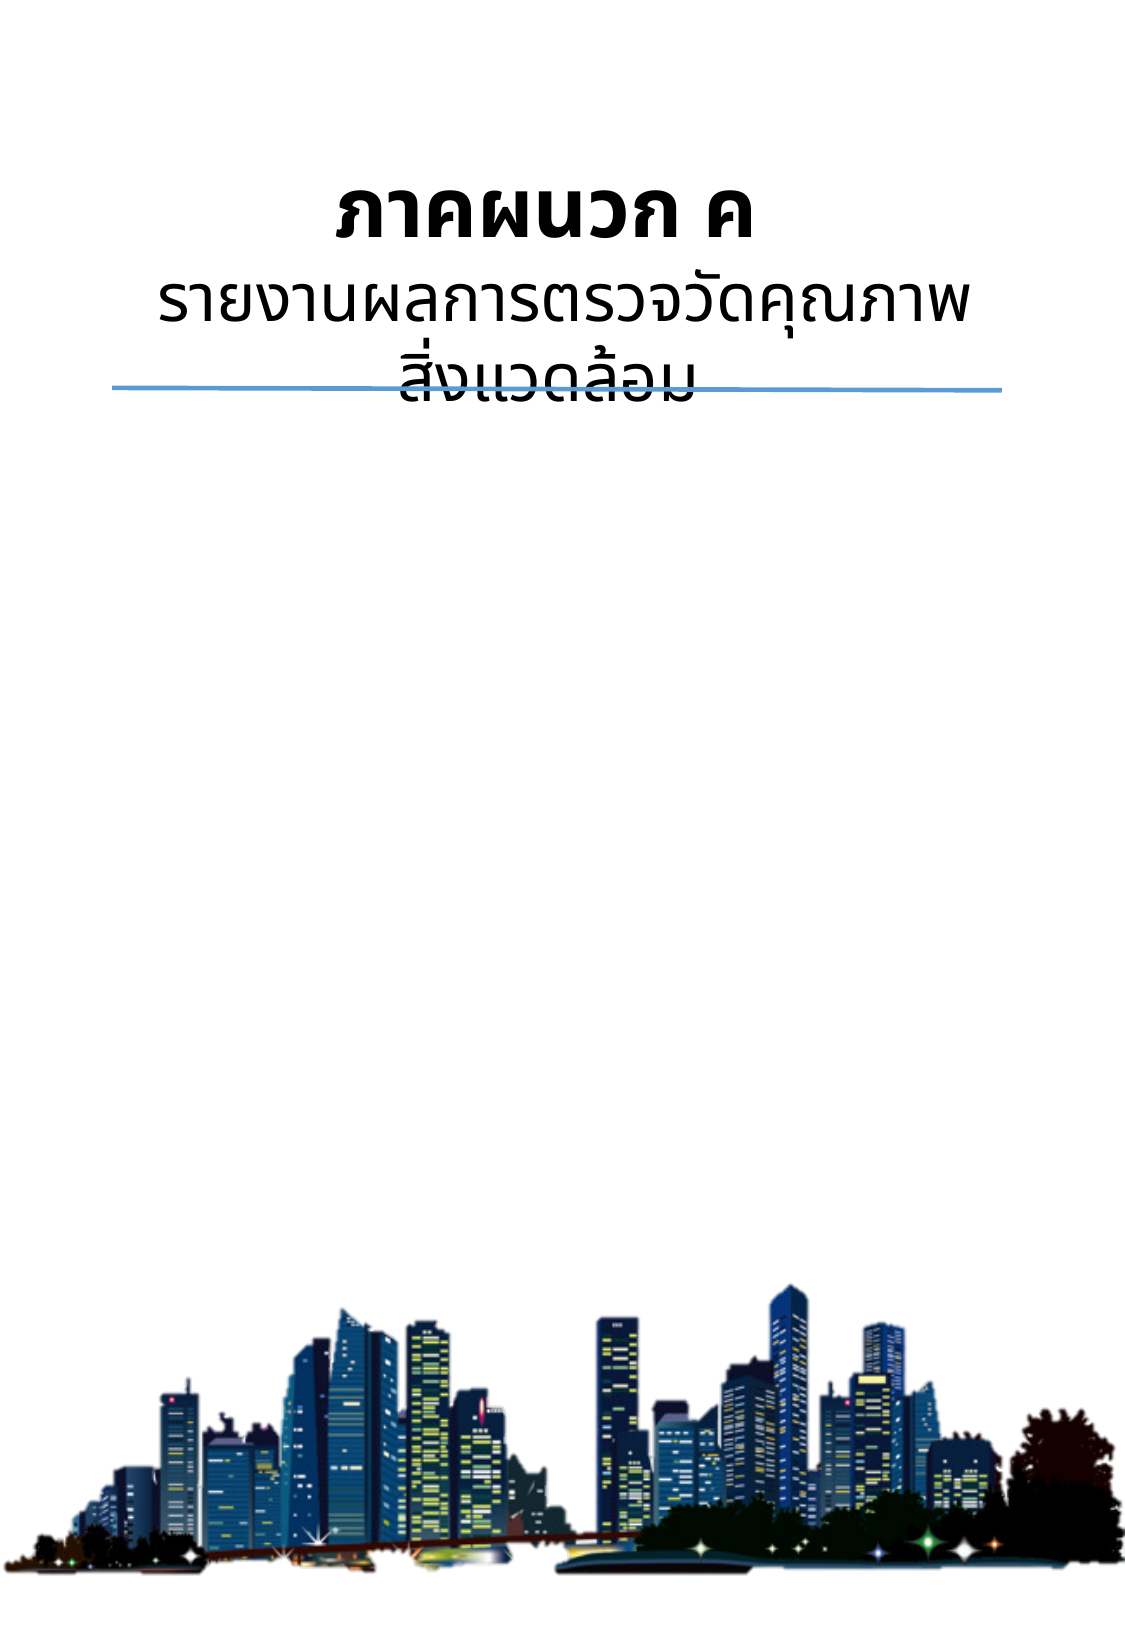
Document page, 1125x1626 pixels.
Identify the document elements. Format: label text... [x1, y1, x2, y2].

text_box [112, 387, 1002, 391]
text_box ภาคผนวก ค รายงานผลการตรวจวัดคุณภาพสิ่งแวดล้อม [122, 146, 992, 387]
text_box ภาคผนวก ค รายงานผลการตรวจวัดคุณภาพสิ่งแวดล้อม [122, 391, 992, 422]
picture [0, 1148, 1125, 1623]
